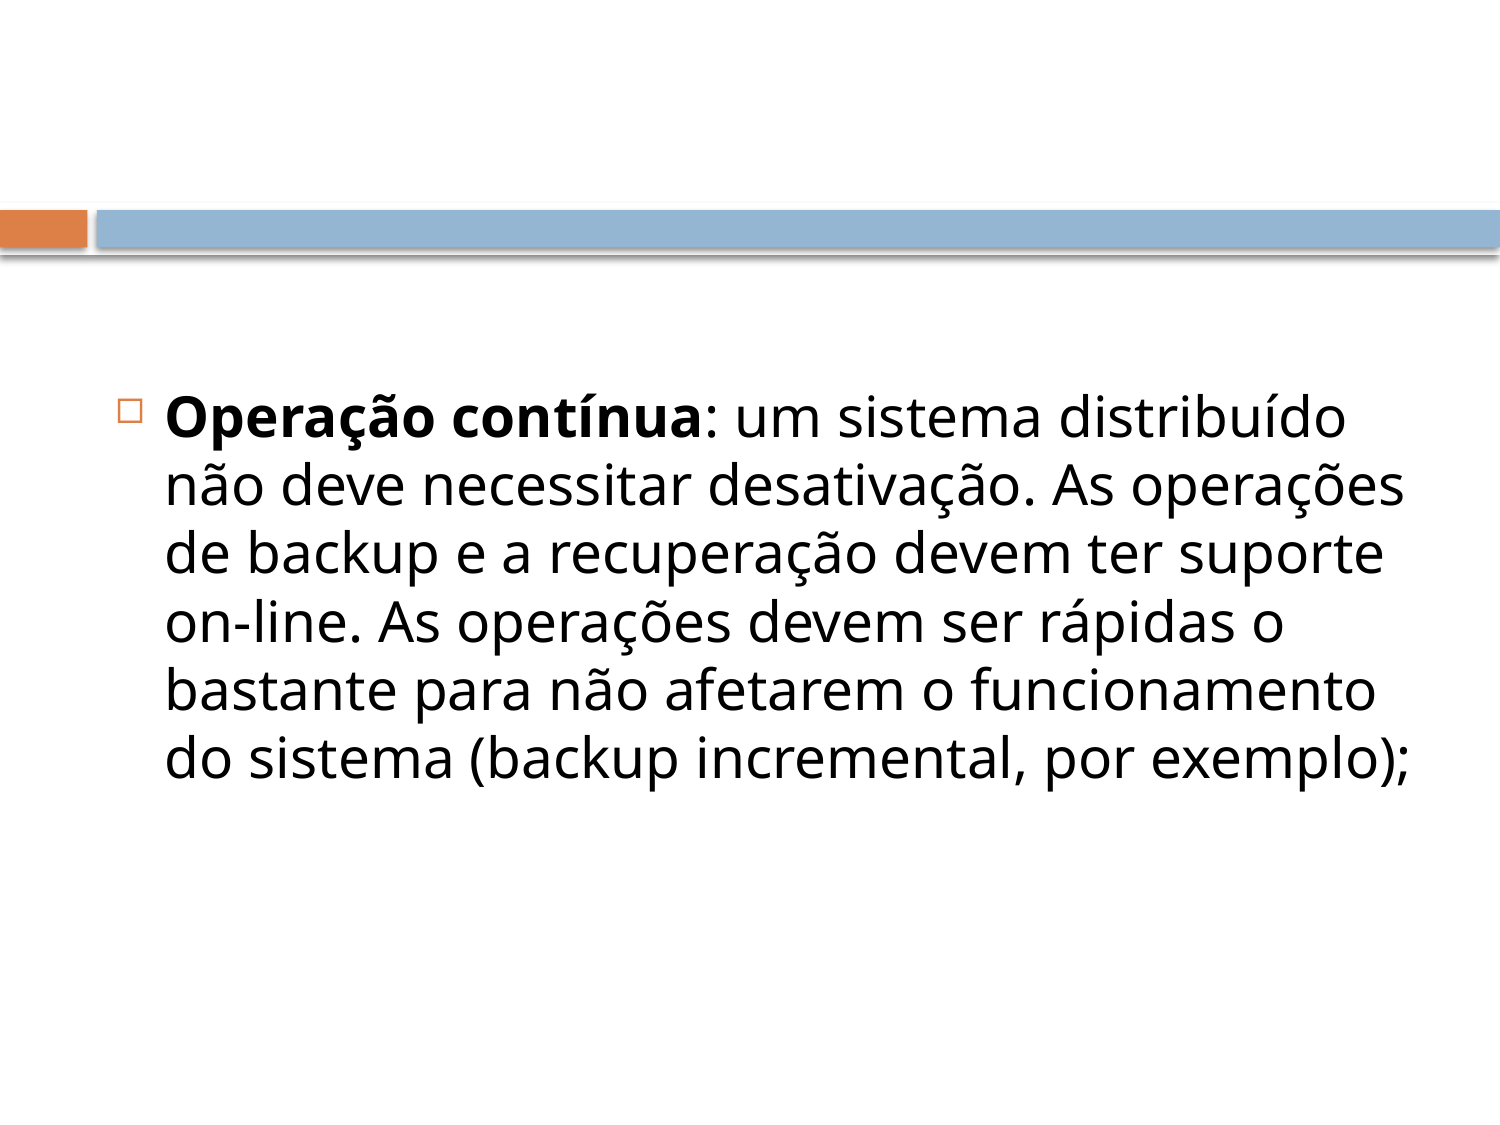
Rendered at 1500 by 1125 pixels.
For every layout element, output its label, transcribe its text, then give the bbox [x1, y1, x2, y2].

list Operação contínua: um sistema distribuído não deve necessitar desativação. As operações de backup e a recuperação devem ter suporte on-line. As operações devem ser rápidas o bastante para não afetarem o funcionamento do sistema (backup incremental, por exemplo); [100, 373, 1438, 1000]
